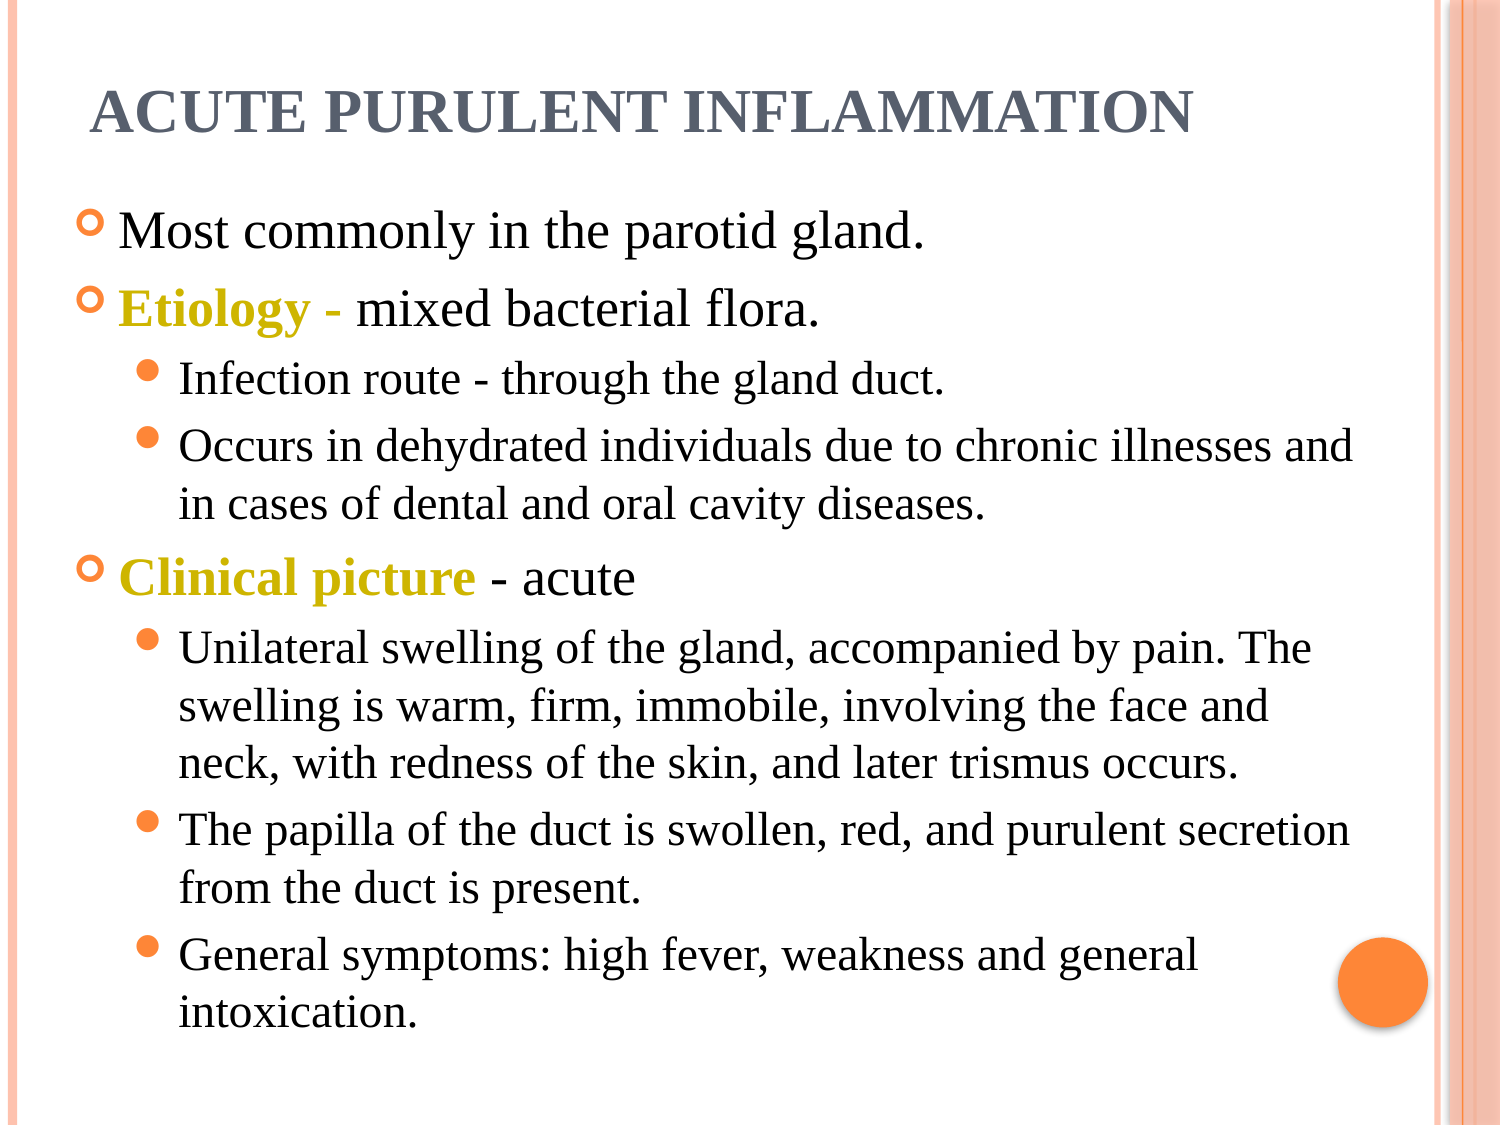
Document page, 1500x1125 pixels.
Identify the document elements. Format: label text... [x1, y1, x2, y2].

list Most commonly in the parotid gland. Etiology - mixed bacterial flora. Infection route - through the gland duct. Occurs in dehydrated individuals due to chronic illnesses and in cases of dental and oral cavity diseases. Clinical picture - acute Unilateral swelling of the gland, accompanied by pain. The swelling is warm, firm, immobile, involving the face and neck, with redness of the skin, and later trismus occurs. The papilla of the duct is swollen, red, and purulent secretion from the duct is present. General symptoms: high fever, weakness and general intoxication. [58, 187, 1390, 987]
title Acute purulent inflammation [75, 45, 1300, 153]
